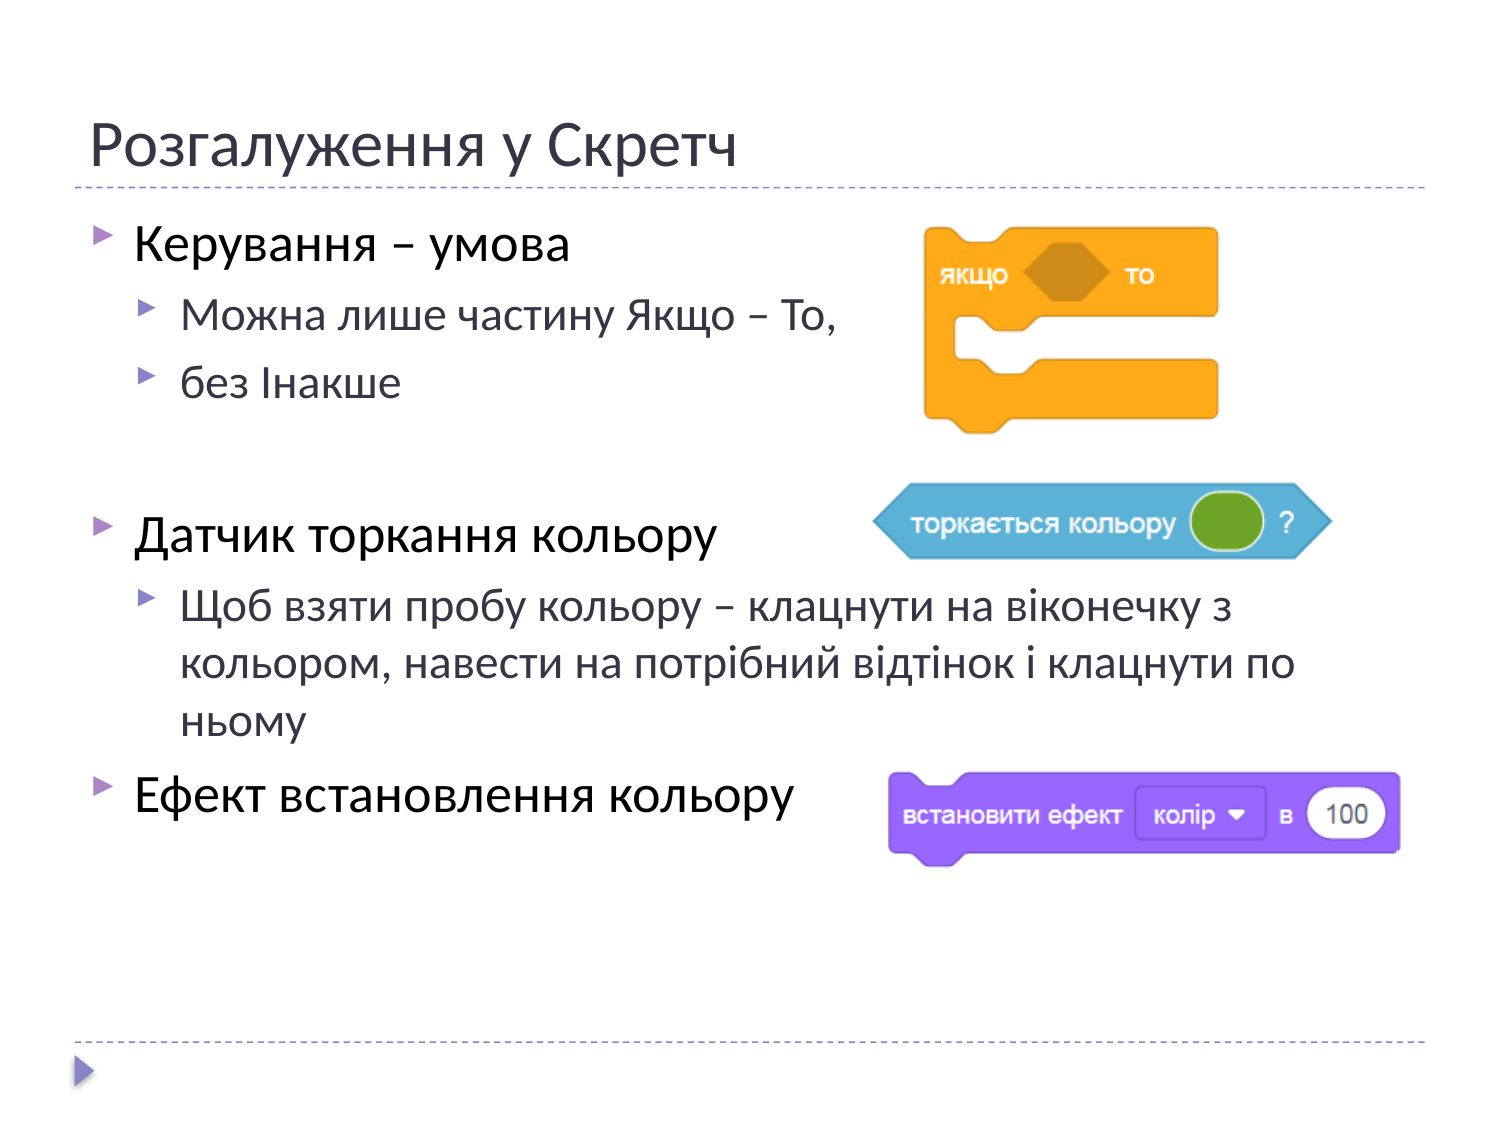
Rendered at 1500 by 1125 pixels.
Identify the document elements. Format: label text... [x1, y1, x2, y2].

title Розгалуження у Скретч [75, 24, 1425, 188]
list Керування – умова Можна лише частину Якщо – То, без Інакше Датчик торкання кольору Щоб взяти пробу кольору – клацнути на віконечку з кольором, навести на потрібний відтінок і клацнути по ньому Ефект встановлення кольору [75, 200, 1425, 1010]
picture [863, 475, 1338, 572]
picture [863, 760, 1426, 875]
picture [907, 212, 1237, 442]
